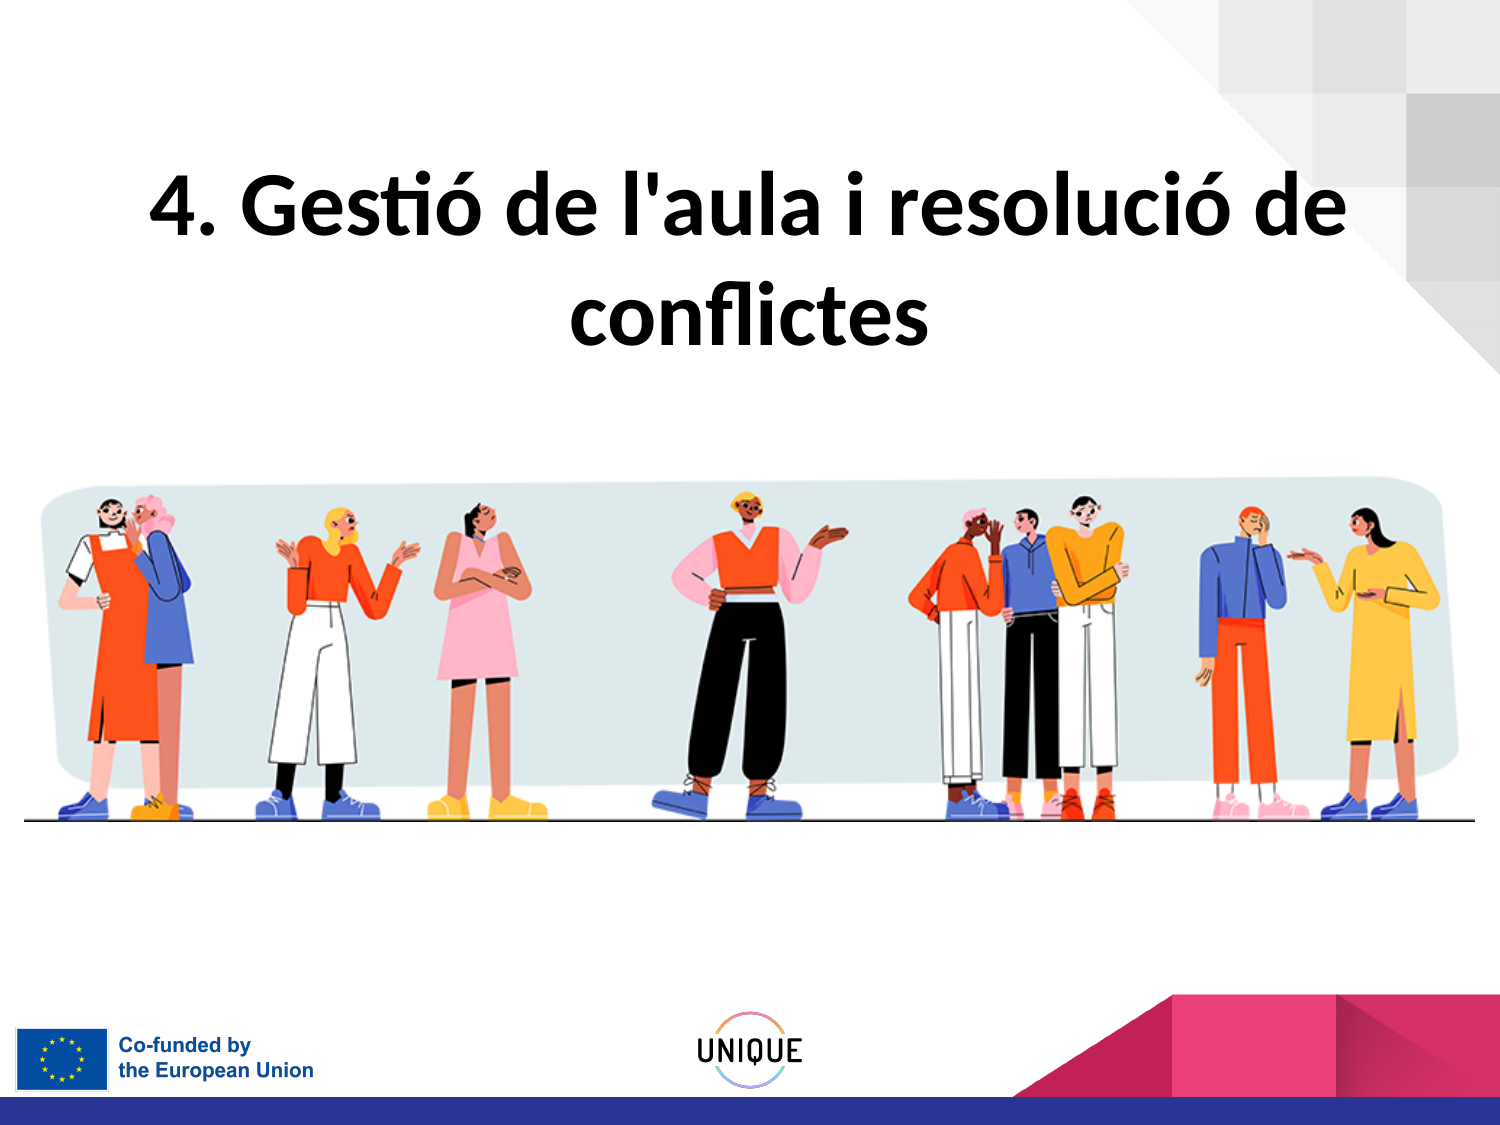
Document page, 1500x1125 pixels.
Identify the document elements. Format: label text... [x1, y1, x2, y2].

title 4. Gestió de l'aula i resolució de conflictes [112, 132, 1388, 375]
picture [1125, 0, 1500, 375]
picture [24, 450, 1476, 823]
picture [0, 993, 1500, 1125]
